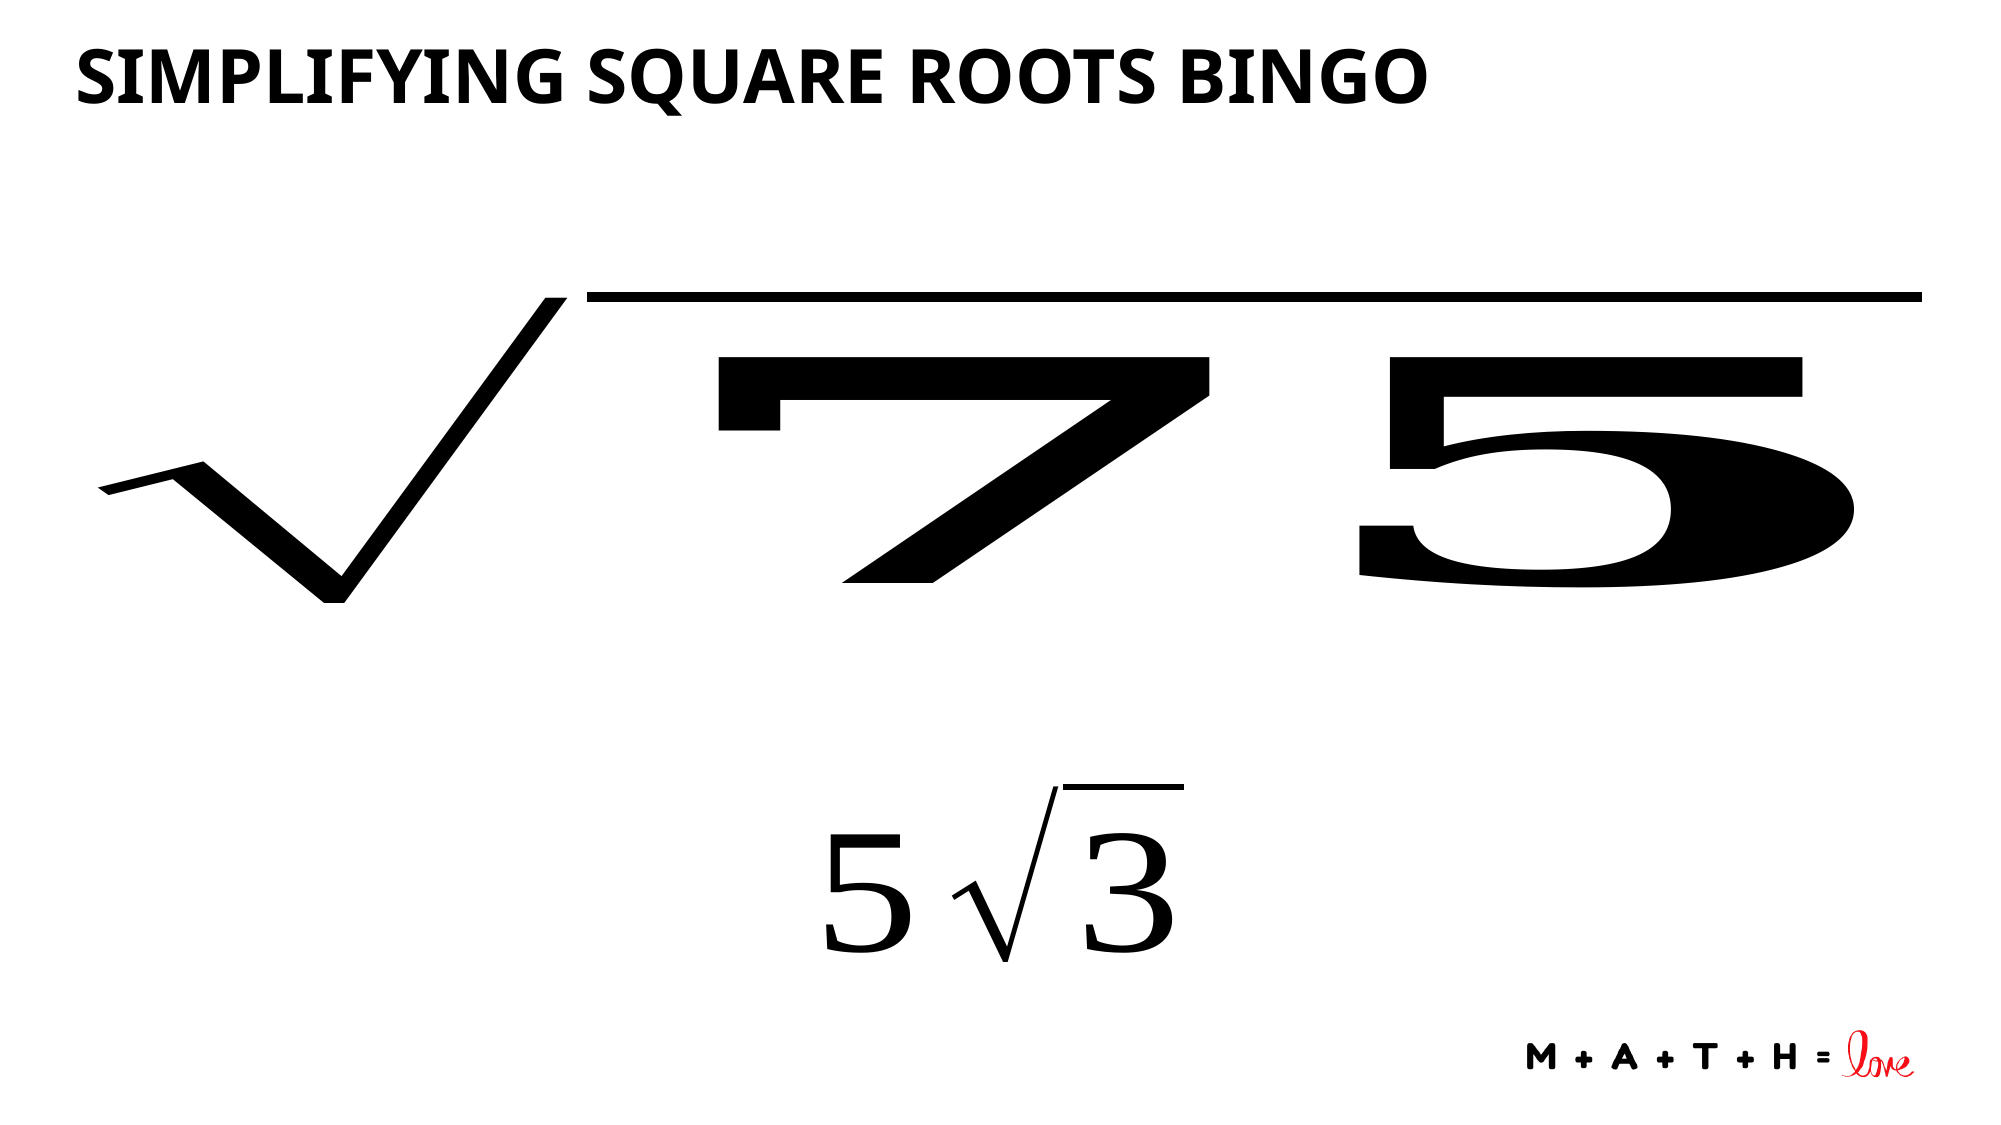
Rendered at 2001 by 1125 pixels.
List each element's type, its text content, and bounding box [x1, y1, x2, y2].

picture [1511, 1026, 1925, 1082]
text_box SIMPLIFYING SQUARE ROOTS BINGO [60, 20, 1448, 126]
